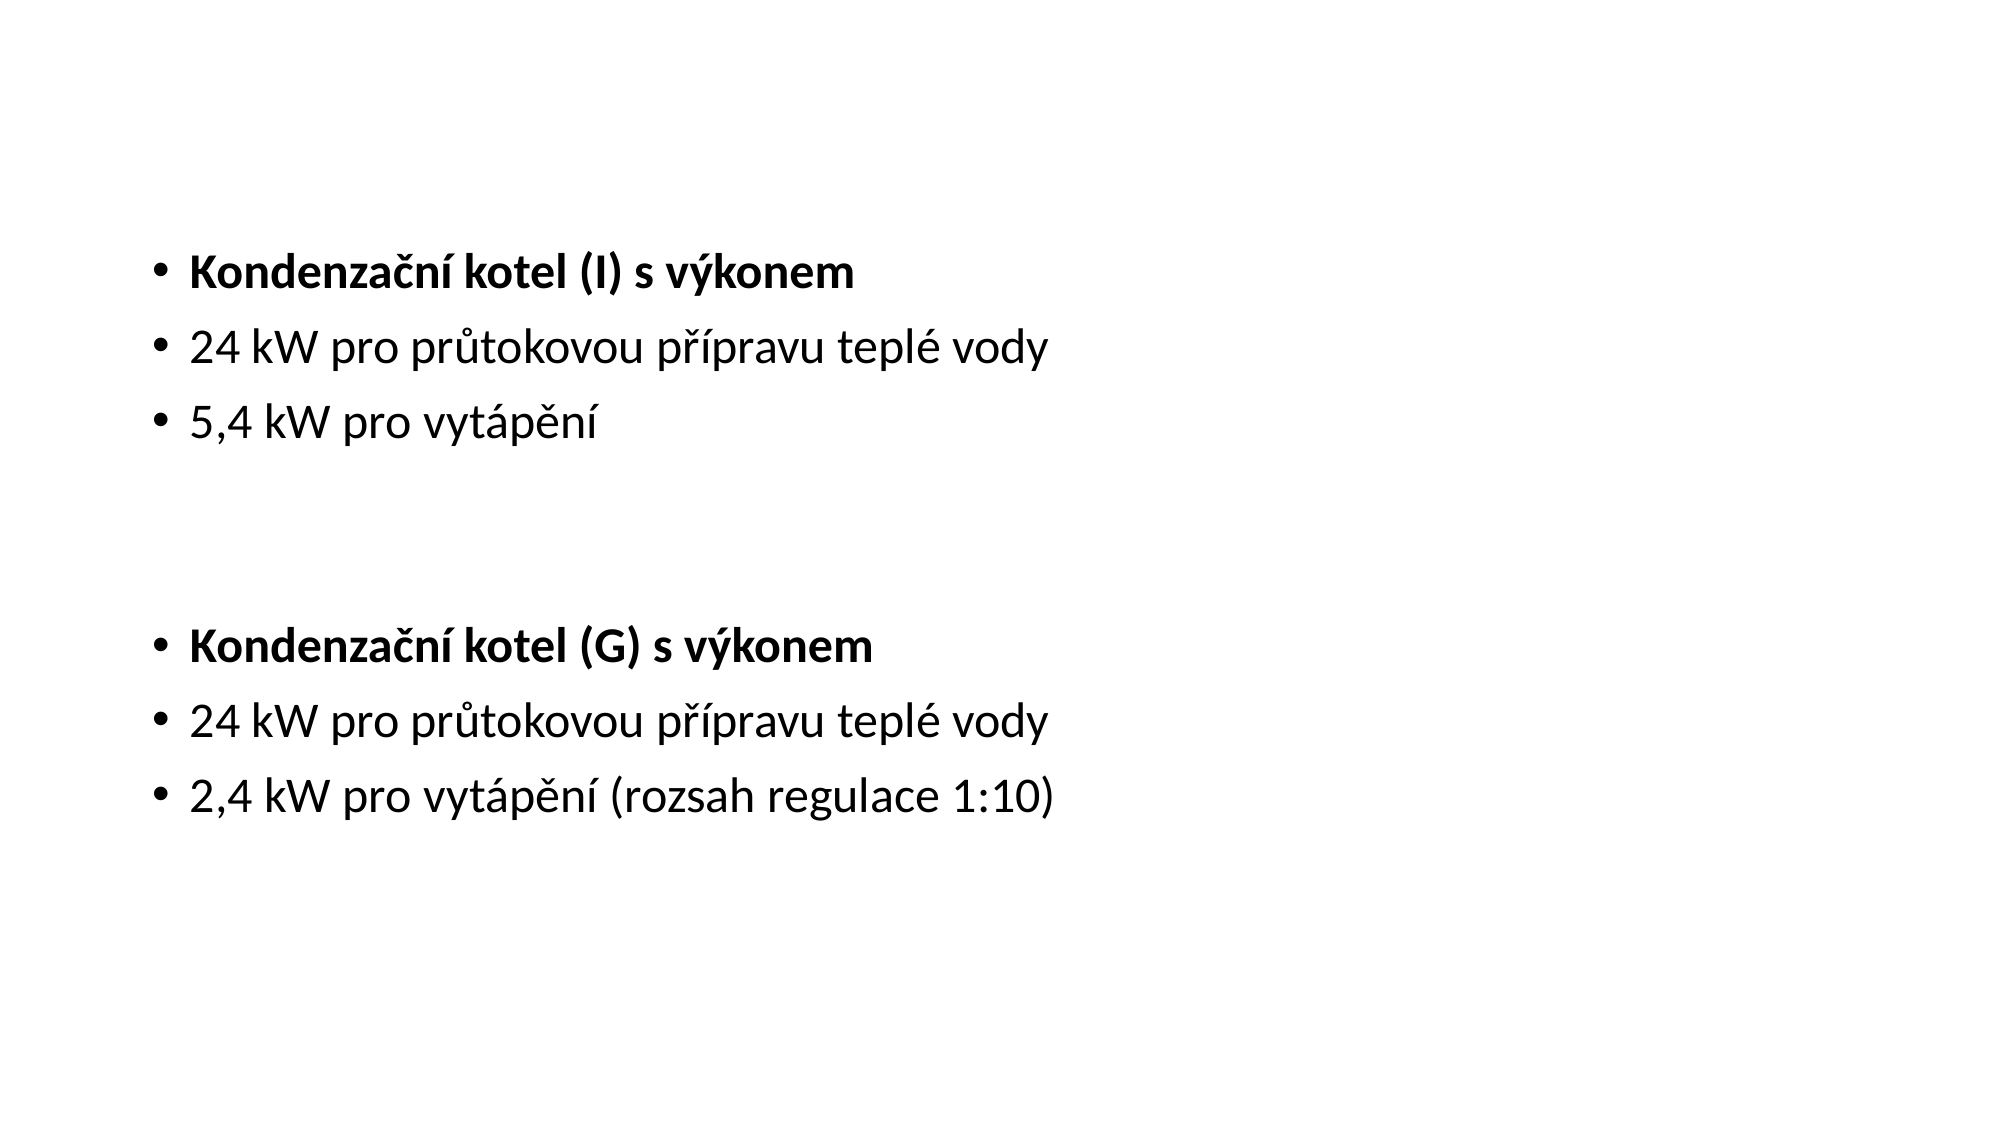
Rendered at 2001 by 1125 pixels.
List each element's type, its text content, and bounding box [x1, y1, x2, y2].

list Kondenzační kotel (I) s výkonem 24 kW pro průtokovou přípravu teplé vody 5,4 kW pro vytápění Kondenzační kotel (G) s výkonem 24 kW pro průtokovou přípravu teplé vody 2,4 kW pro vytápění (rozsah regulace 1:10) [137, 167, 1863, 1014]
